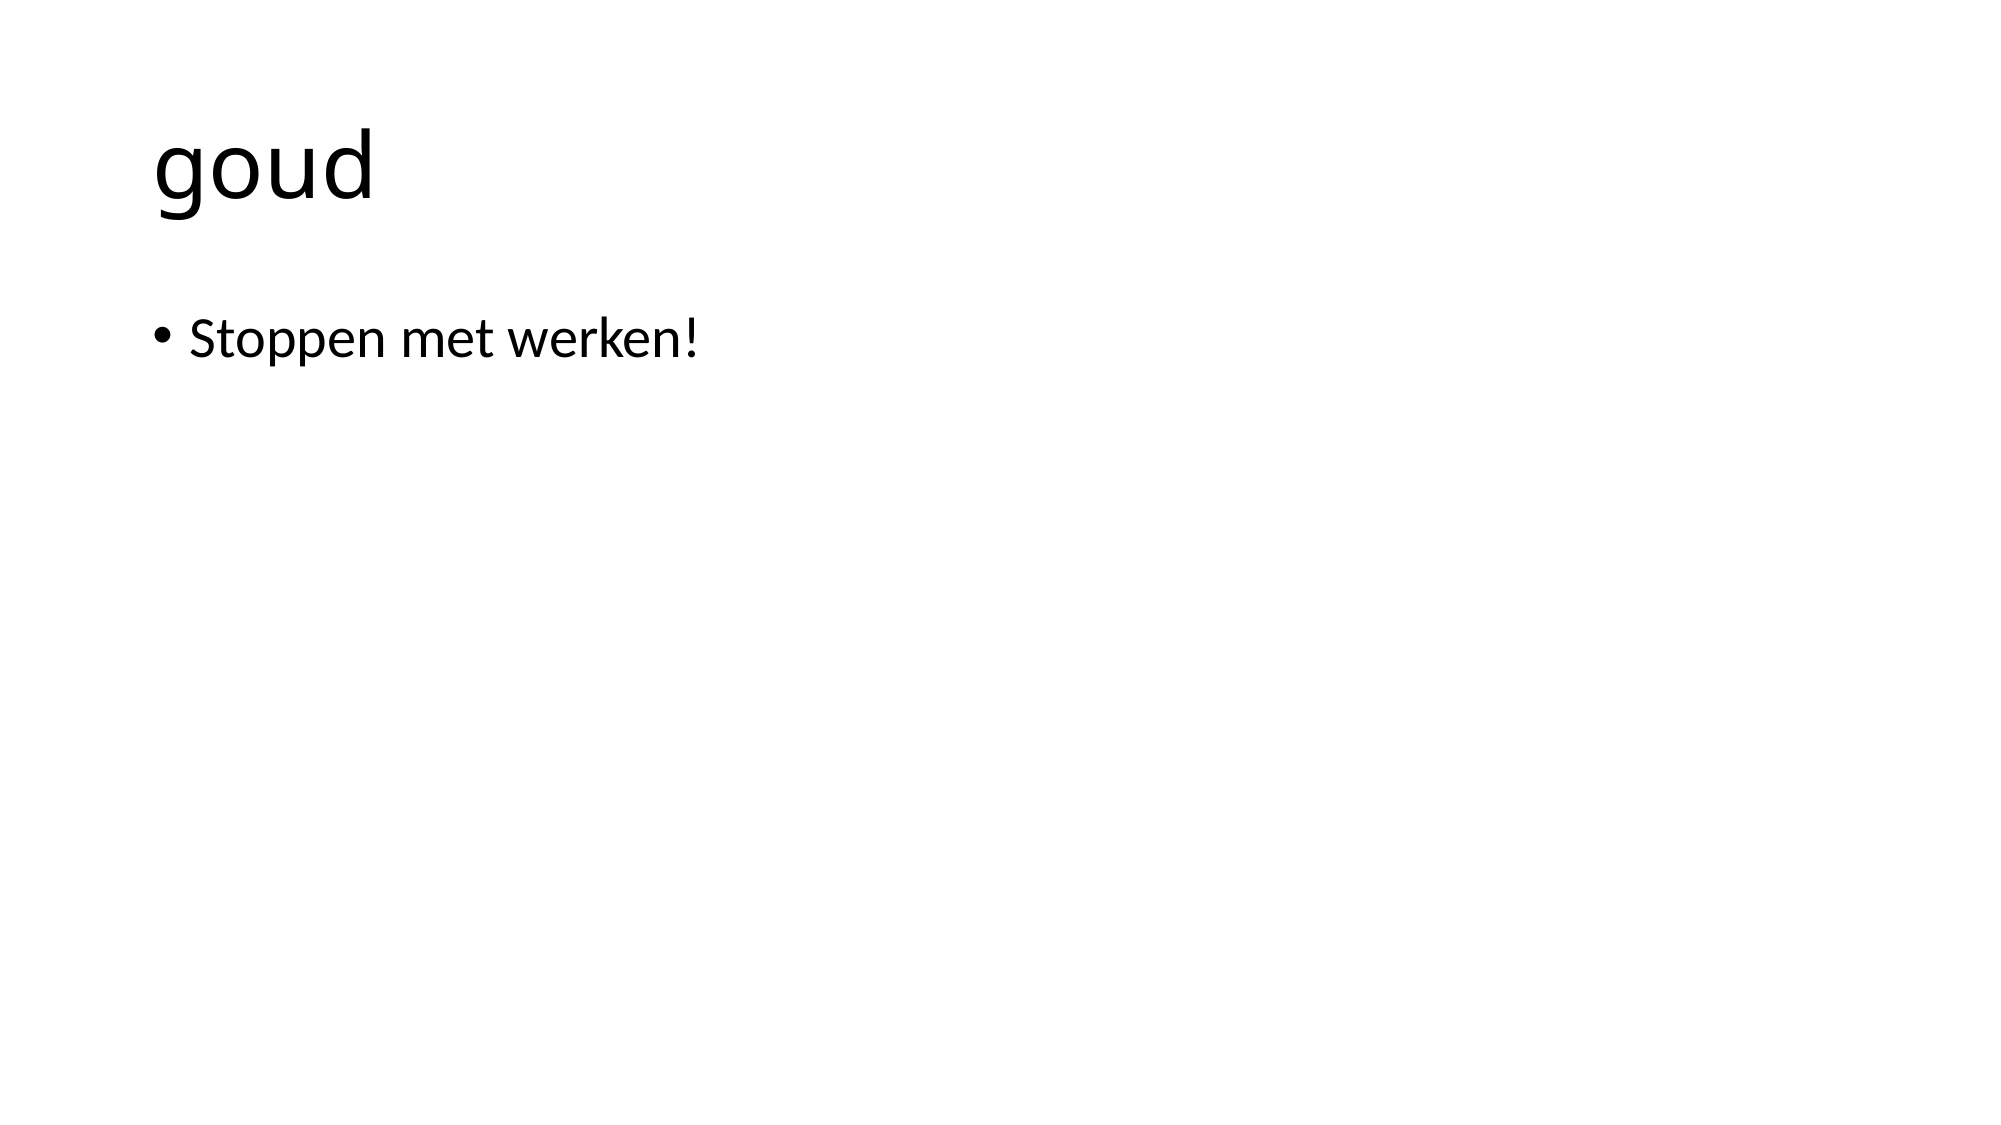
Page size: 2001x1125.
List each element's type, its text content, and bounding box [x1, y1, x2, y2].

title goud [137, 59, 1863, 278]
list Stoppen met werken! [137, 299, 1863, 1014]
